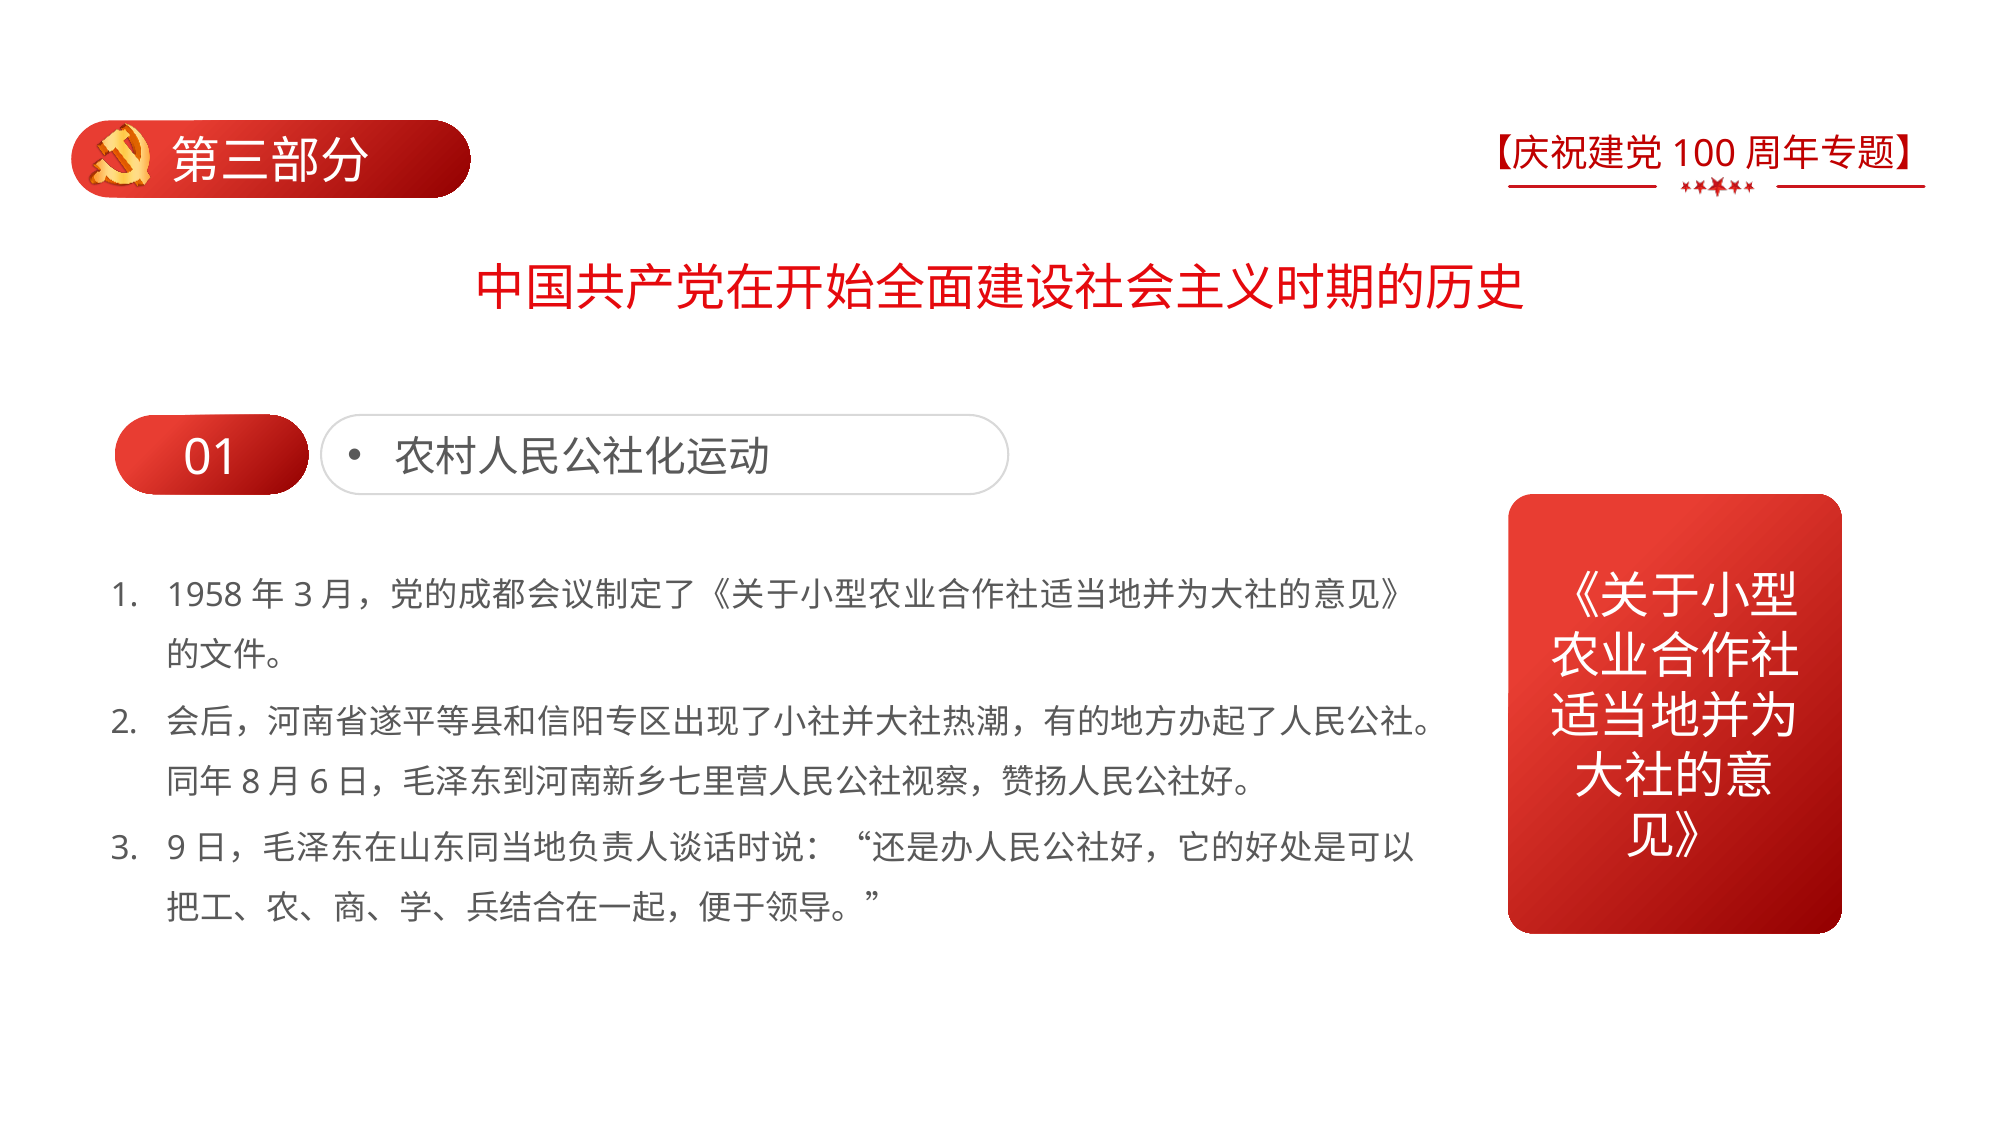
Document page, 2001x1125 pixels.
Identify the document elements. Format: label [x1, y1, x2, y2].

text_box [71, 104, 471, 205]
text_box [0, 0, 2000, 1125]
text_box [114, 414, 1009, 495]
text_box [1188, 119, 1953, 198]
